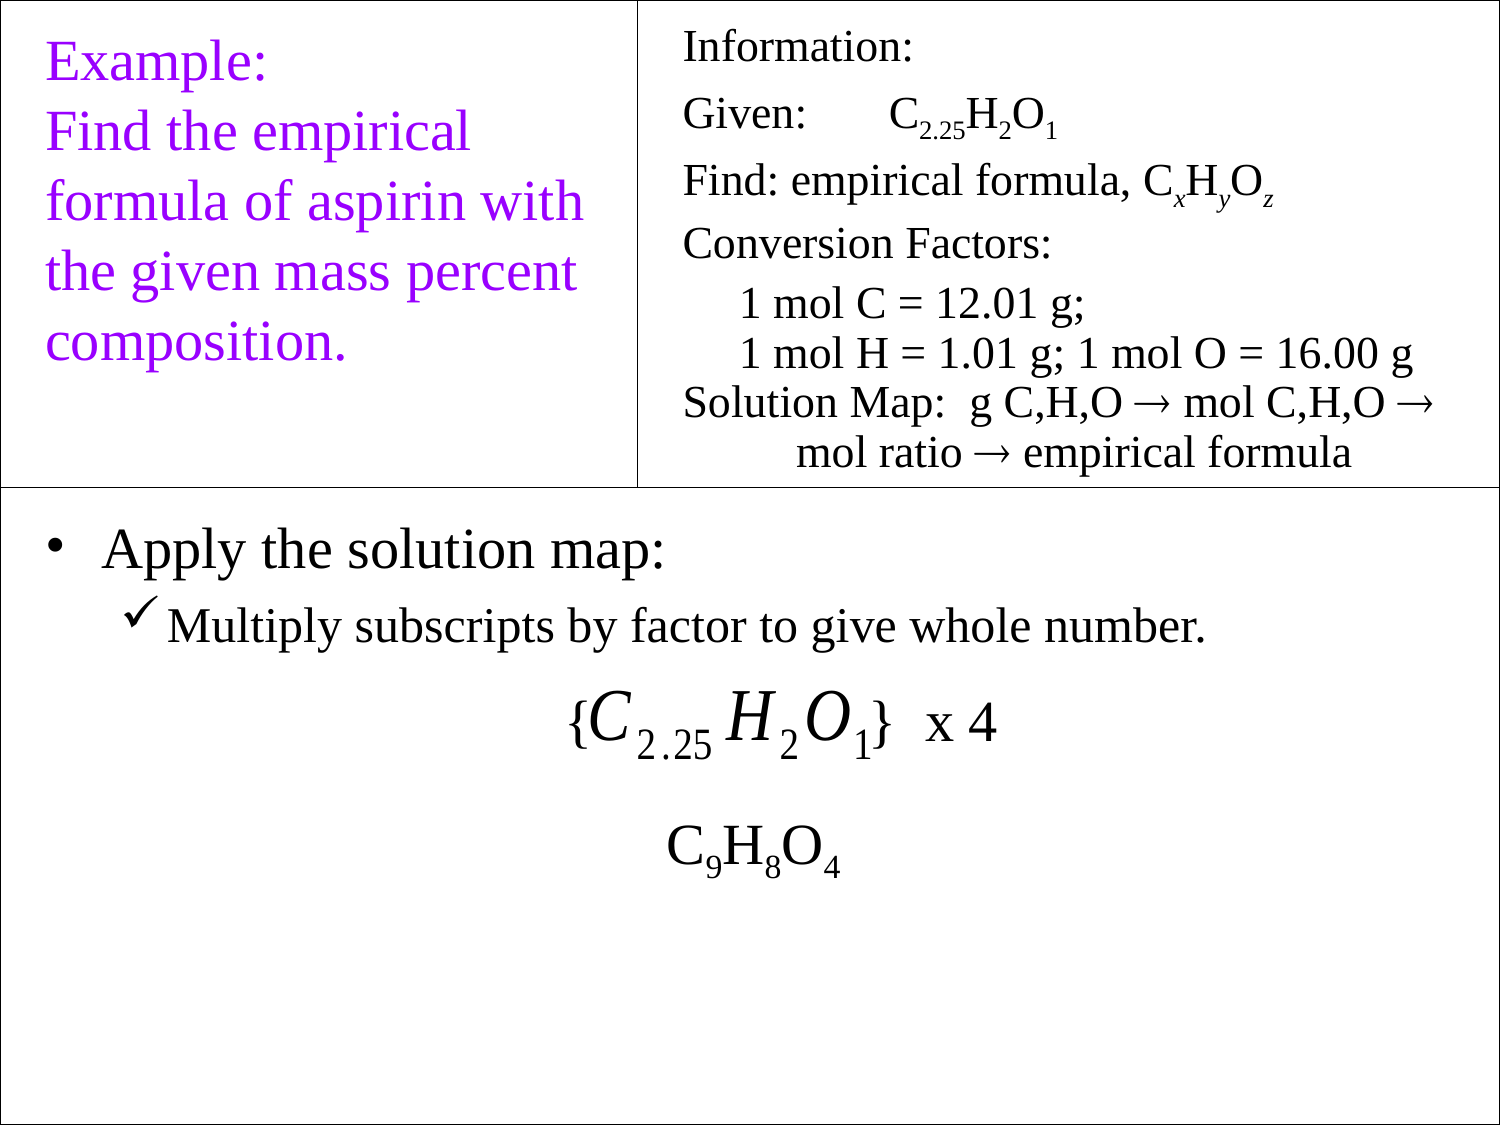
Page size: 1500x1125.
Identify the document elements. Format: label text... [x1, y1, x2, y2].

text_box Information: Given: C2.25H2O1 Find: empirical formula, CxHyOz Conversion Factors: 1 mol C = 12.01 g; 1 mol H = 1.01 g; 1 mol O = 16.00 g Solution Map: g C,H,O  mol C,H,O  mol ratio  empirical formula [638, 0, 1500, 488]
text_box Example: Find the empirical formula of aspirin with the given mass percent composition. [0, 0, 638, 488]
text_box { } x 4 [549, 675, 1051, 761]
text_box Apply the solution map: Multiply subscripts by factor to give whole number. [0, 488, 1500, 1125]
text_box C9H8O4 [652, 798, 856, 894]
